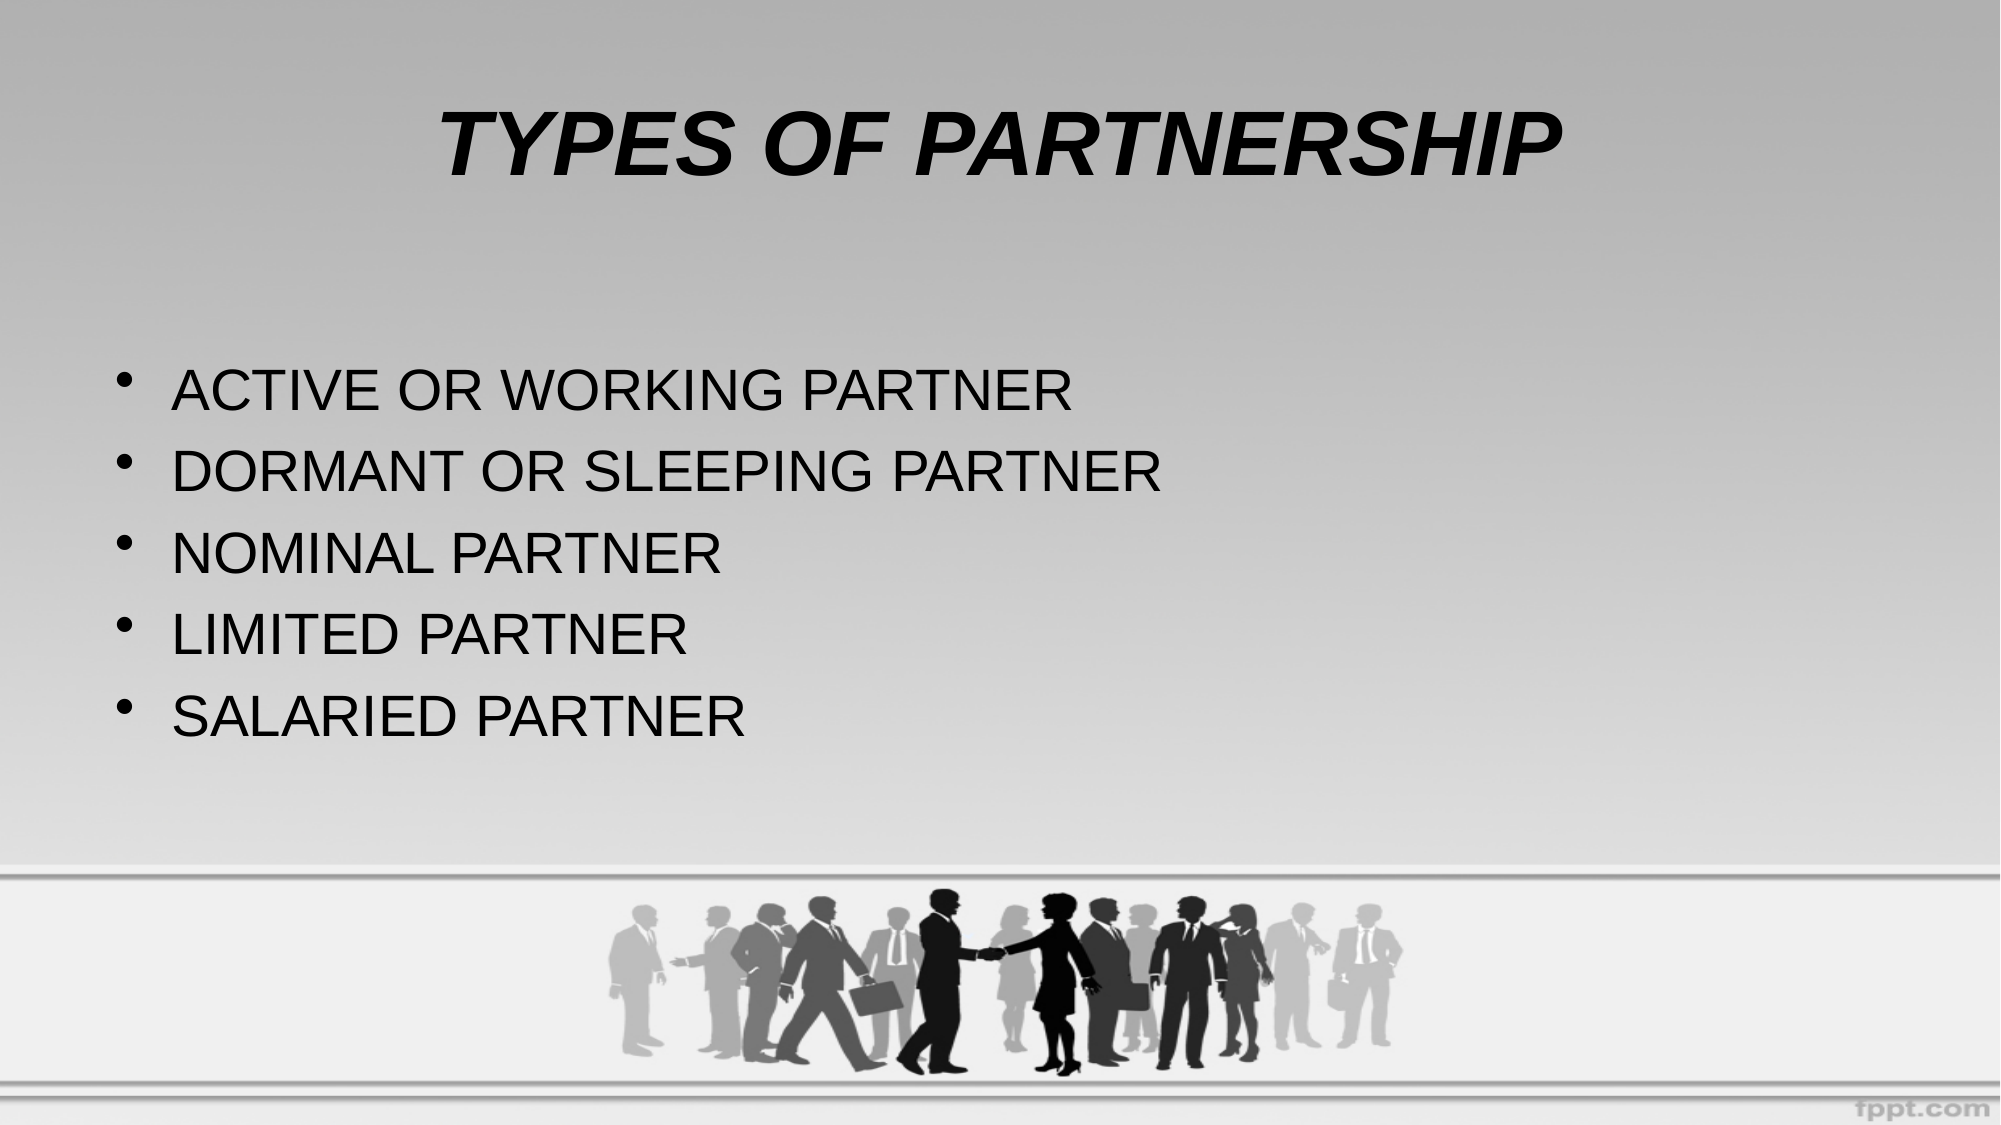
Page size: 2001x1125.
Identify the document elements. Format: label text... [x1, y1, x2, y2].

picture [0, 0, 2001, 1125]
list ACTIVE OR WORKING PARTNER DORMANT OR SLEEPING PARTNER NOMINAL PARTNER LIMITED PARTNER SALARIED PARTNER [99, 262, 1900, 1005]
title TYPES OF PARTNERSHIP [99, 45, 1900, 233]
